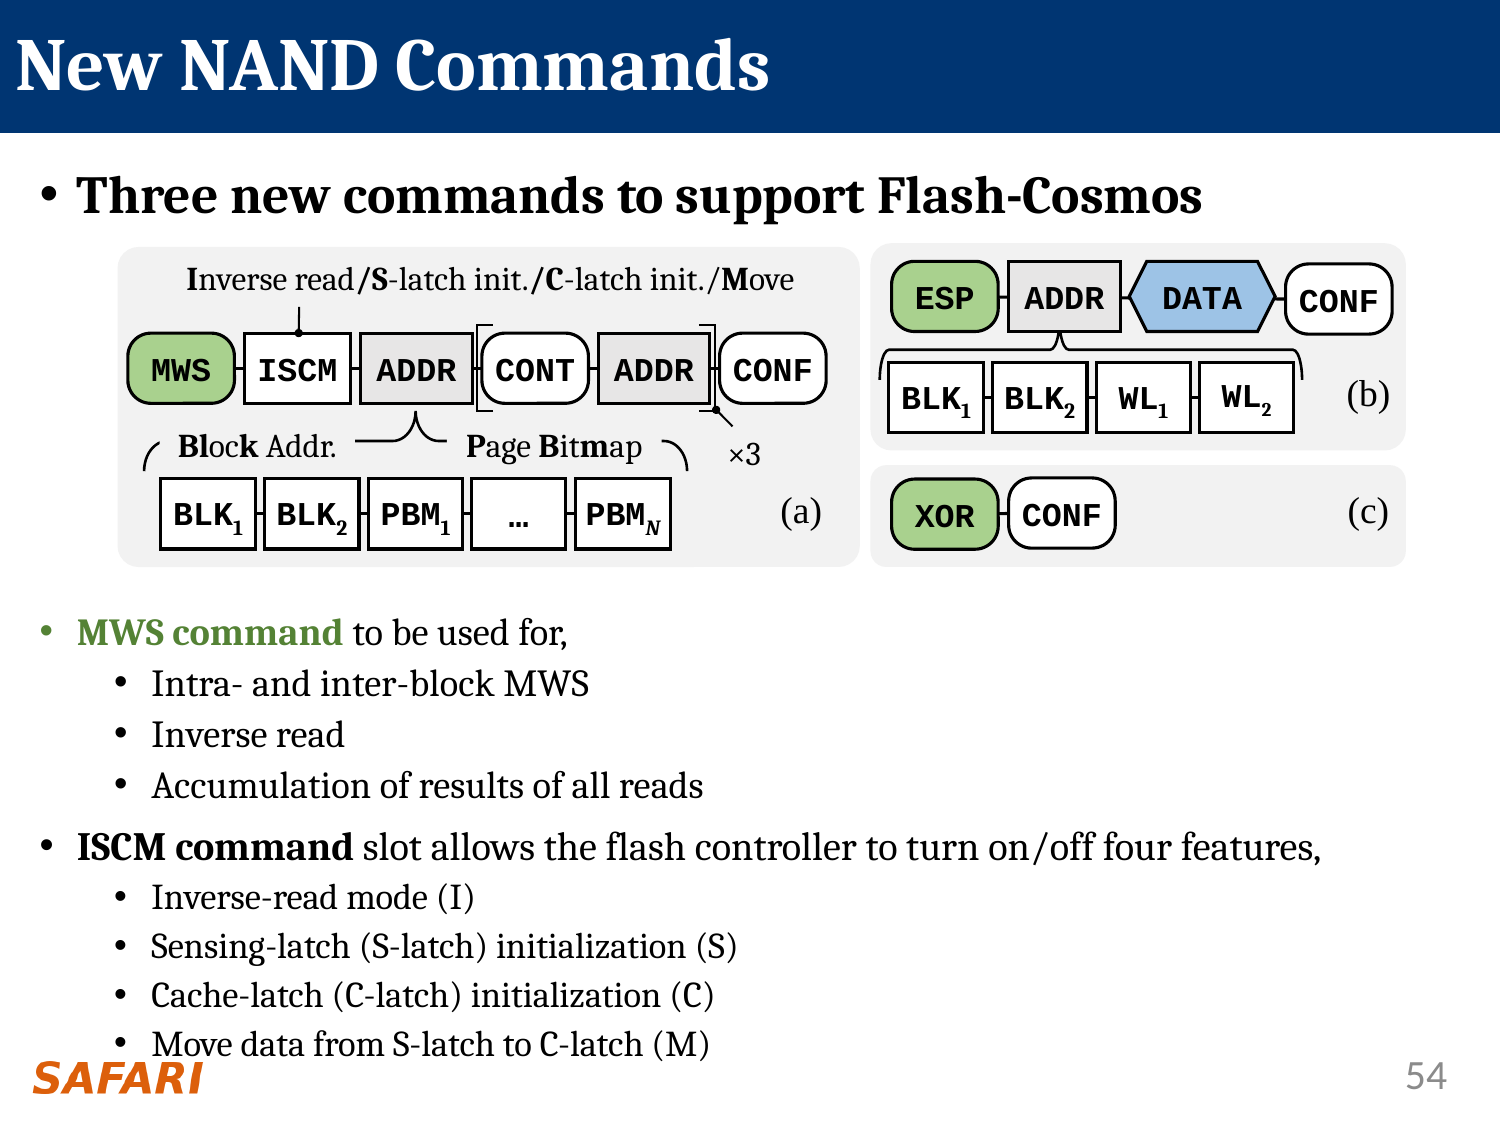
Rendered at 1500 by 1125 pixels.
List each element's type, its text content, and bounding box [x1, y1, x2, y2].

title New NAND Commands [0, 0, 1500, 133]
picture [31, 1073, 209, 1104]
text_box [23, 243, 1412, 568]
list Three new commands to support Flash-Cosmos MWS command to be used for, Intra- and inter-block MWS Inverse read Accumulation of results of all reads ISCM command slot allows the flash controller to turn on/off four features, Inverse-read mode (I) Sensing-latch (S-latch) initialization (S) Cache-latch (C-latch) initialization (C) Move data from S-latch to C-latch (M) [24, 159, 1476, 1073]
